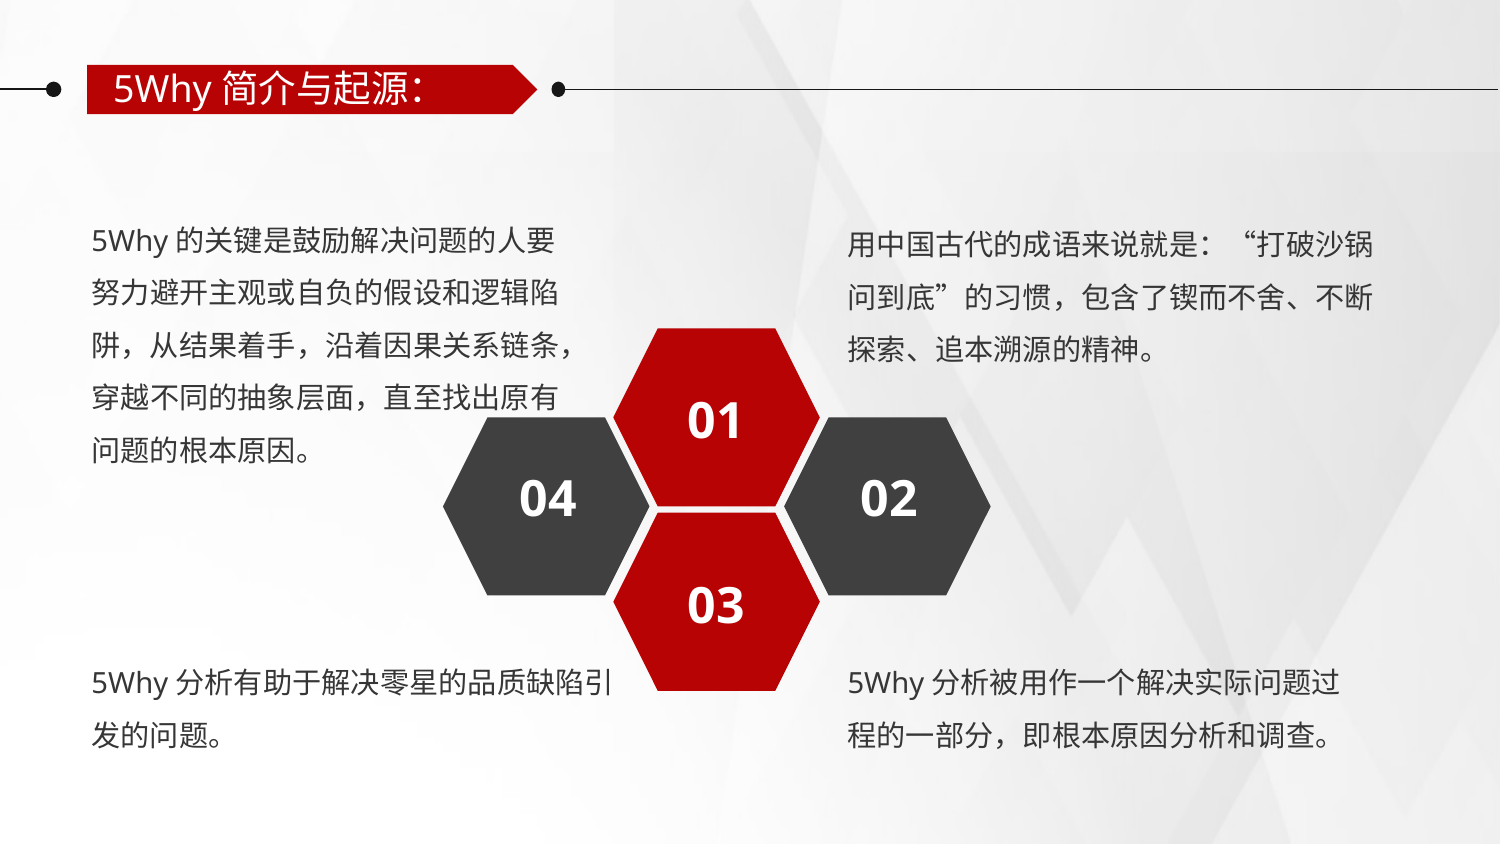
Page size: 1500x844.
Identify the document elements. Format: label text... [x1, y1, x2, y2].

text_box 01 [673, 381, 760, 457]
text_box 用中国古代的成语来说就是：“打破沙锅问到底”的习惯，包含了锲而不舍、不断探索、追本溯源的精神。 [832, 201, 1412, 374]
text_box [784, 417, 991, 596]
text_box [442, 417, 650, 596]
text_box 5Why分析有助于解决零星的品质缺陷引发的问题。 [76, 639, 640, 760]
text_box 03 [673, 565, 760, 641]
text_box 5Why的关键是鼓励解决问题的人要努力避开主观或自负的假设和逻辑陷阱，从结果着手，沿着因果关系链条，穿越不同的抽象层面，直至找出原有问题的根本原因。 [76, 197, 592, 475]
text_box 5Why简介与起源： [98, 57, 538, 118]
text_box [613, 512, 820, 691]
text_box [85, 62, 98, 117]
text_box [23, 59, 36, 120]
text_box [613, 328, 820, 507]
text_box 5Why分析被用作一个解决实际问题过程的一部分，即根本原因分析和调查。 [832, 639, 1385, 760]
text_box 04 [504, 475, 592, 534]
text_box 02 [846, 458, 933, 534]
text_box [553, 83, 1499, 96]
